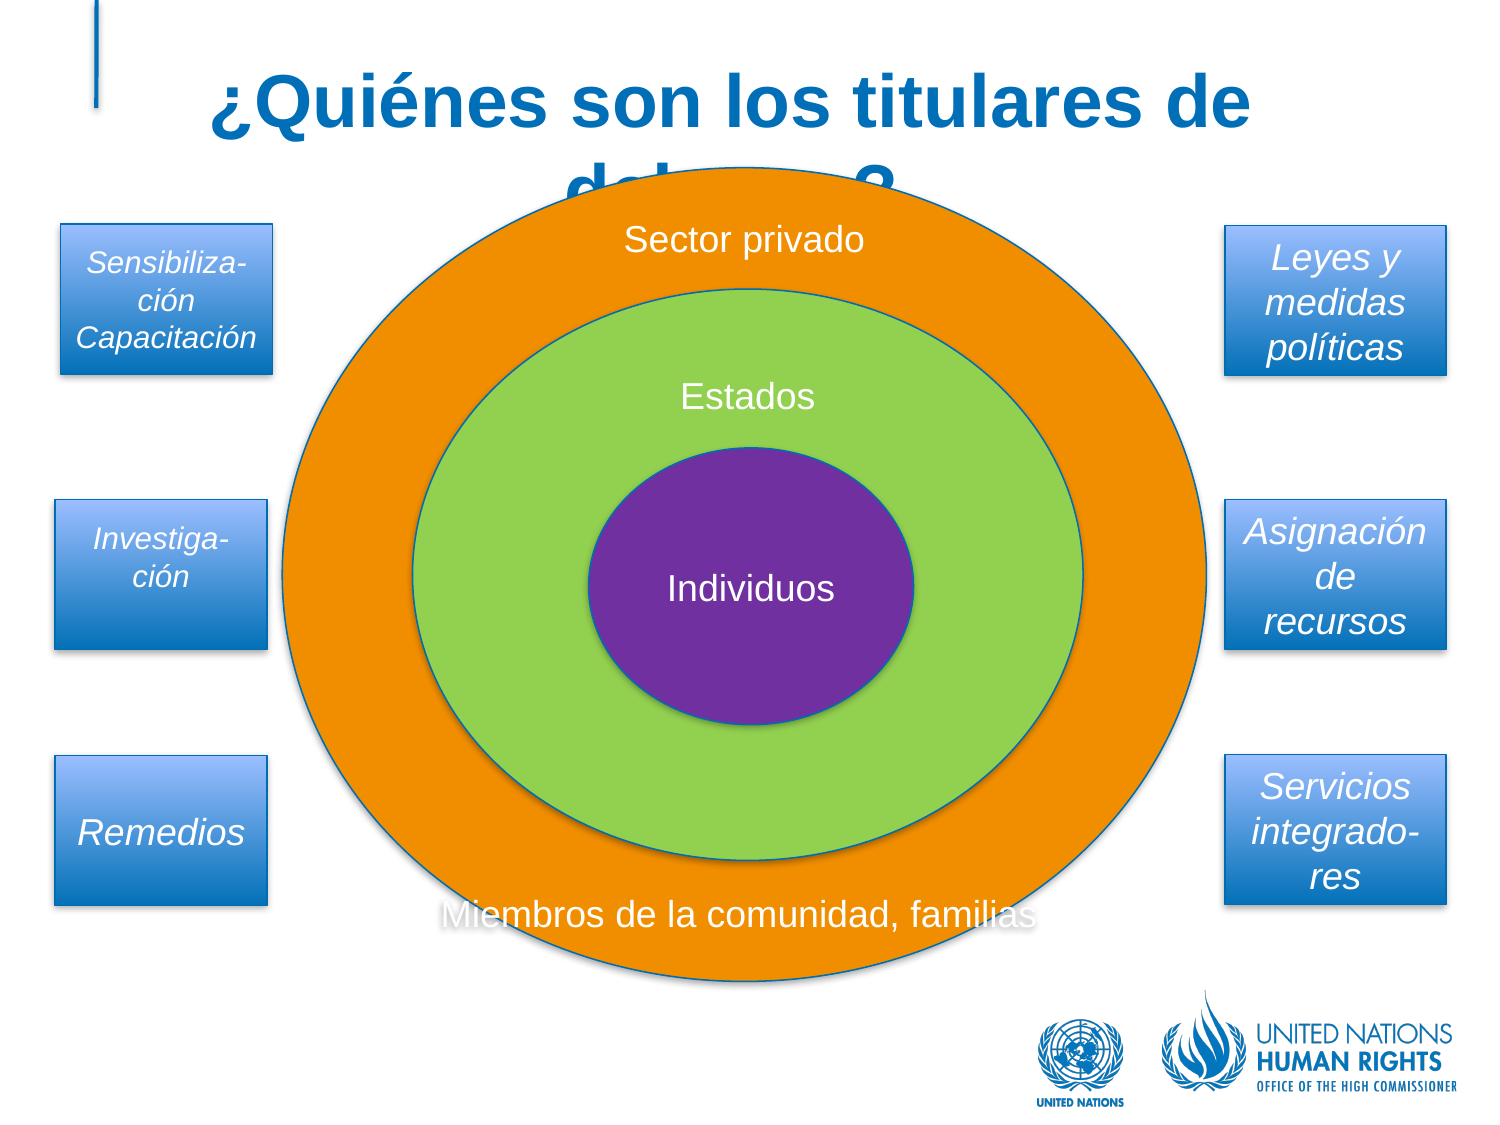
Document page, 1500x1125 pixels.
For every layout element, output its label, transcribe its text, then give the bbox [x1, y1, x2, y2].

text_box Servicios integrado-res [1224, 754, 1447, 905]
text_box Sector privado Miembros de la comunidad, familias [281, 166, 1208, 983]
text_box [166, 223, 504, 893]
text_box Leyes y medidas políticas [1224, 225, 1447, 376]
text_box Estados [411, 288, 1084, 862]
text_box [983, 223, 1325, 893]
text_box Remedios [54, 755, 268, 906]
text_box Investiga-ción [54, 499, 268, 650]
text_box Asignación de recursos [1224, 499, 1447, 650]
text_box Individuos [587, 447, 915, 726]
text_box Sensibiliza-ción Capacitación [60, 223, 273, 375]
title ¿Quiénes son los titulares de deberes? [55, 45, 1408, 224]
picture [1037, 990, 1457, 1107]
